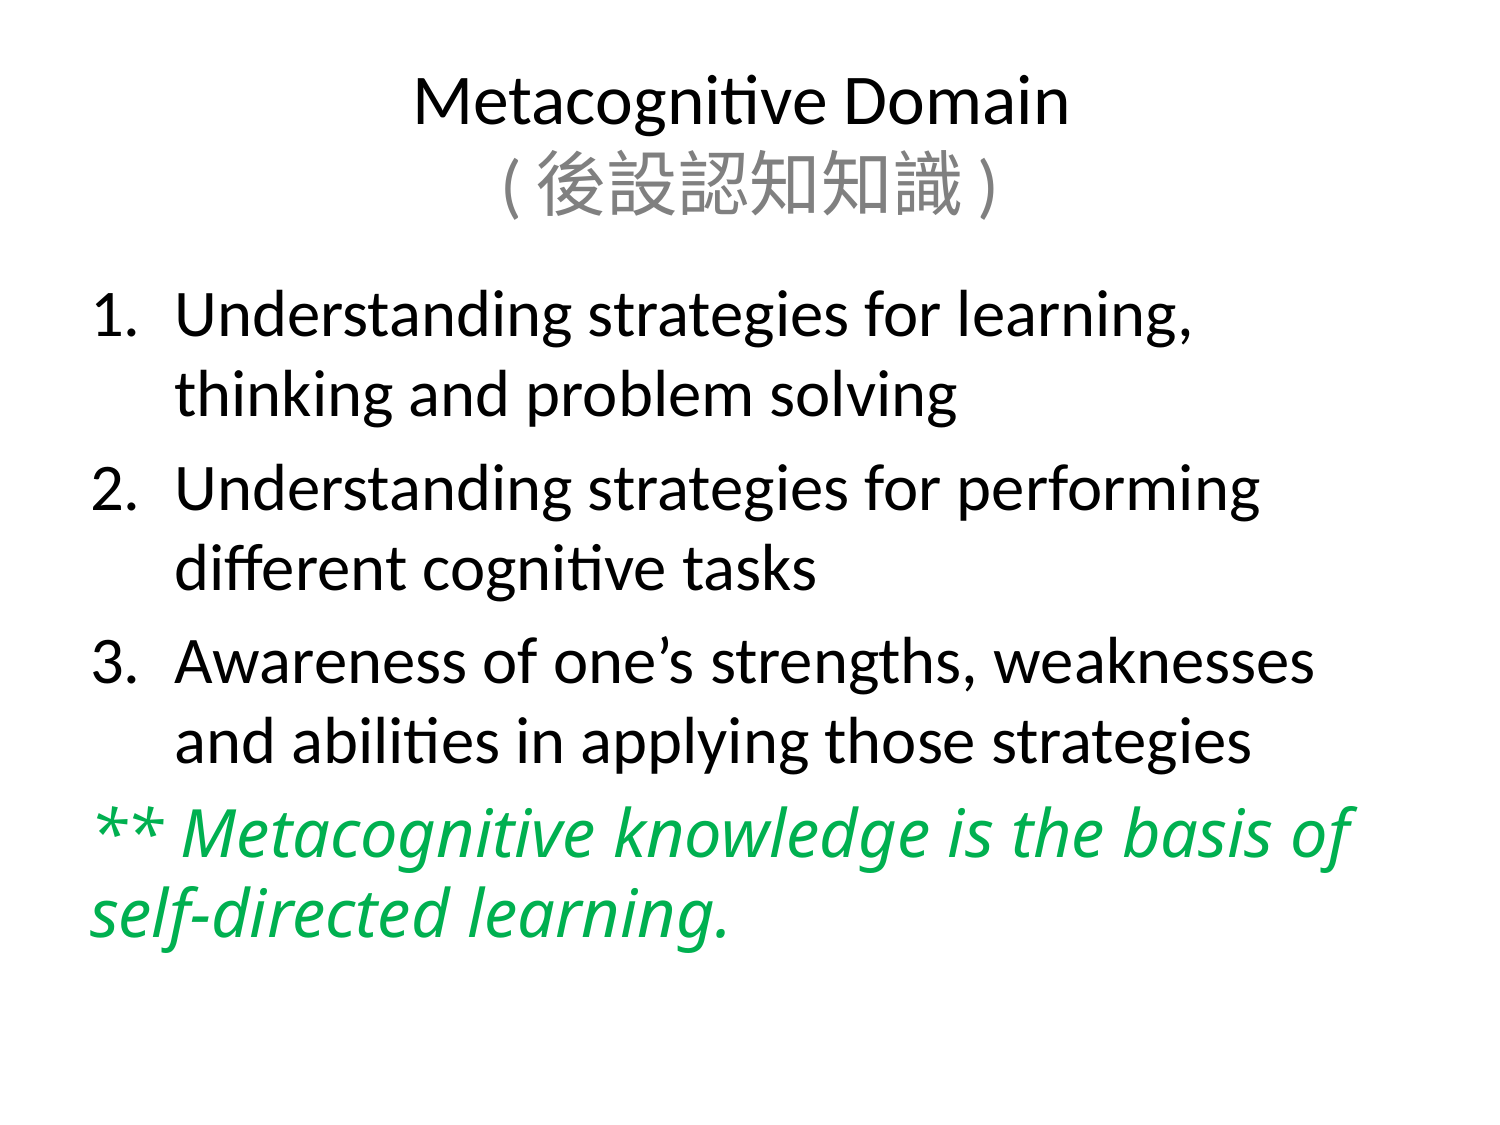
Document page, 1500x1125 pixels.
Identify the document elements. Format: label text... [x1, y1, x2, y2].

list Understanding strategies for learning, thinking and problem solving Understanding strategies for performing different cognitive tasks Awareness of one’s strengths, weaknesses and abilities in applying those strategies ** Metacognitive knowledge is the basis of self-directed learning. [75, 262, 1425, 1005]
title Metacognitive Domain (後設認知知識) [75, 45, 1425, 233]
